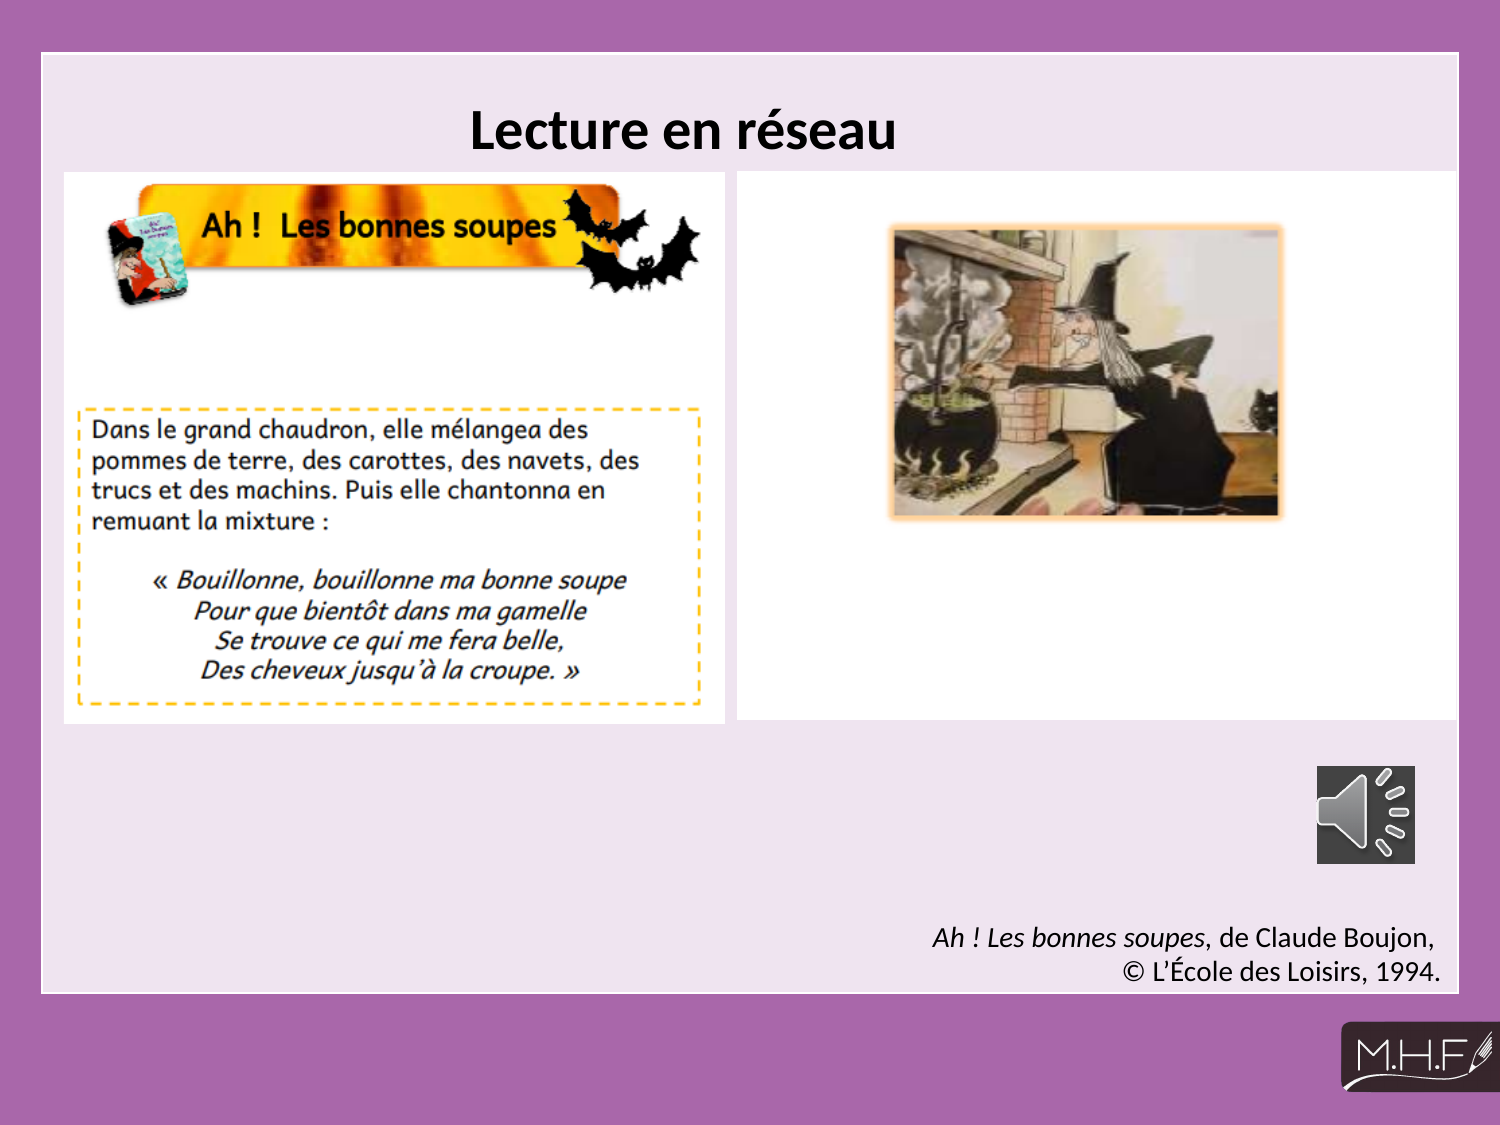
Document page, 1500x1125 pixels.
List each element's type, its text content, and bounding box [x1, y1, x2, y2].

text_box Ah ! Les bonnes soupes, de Claude Boujon, © L’École des Loisirs, 1994. [864, 910, 1457, 996]
picture [1315, 765, 1416, 866]
picture [63, 172, 725, 724]
picture [1331, 1010, 1500, 1100]
text_box Lecture en réseau [455, 84, 1045, 169]
picture [736, 171, 1457, 720]
